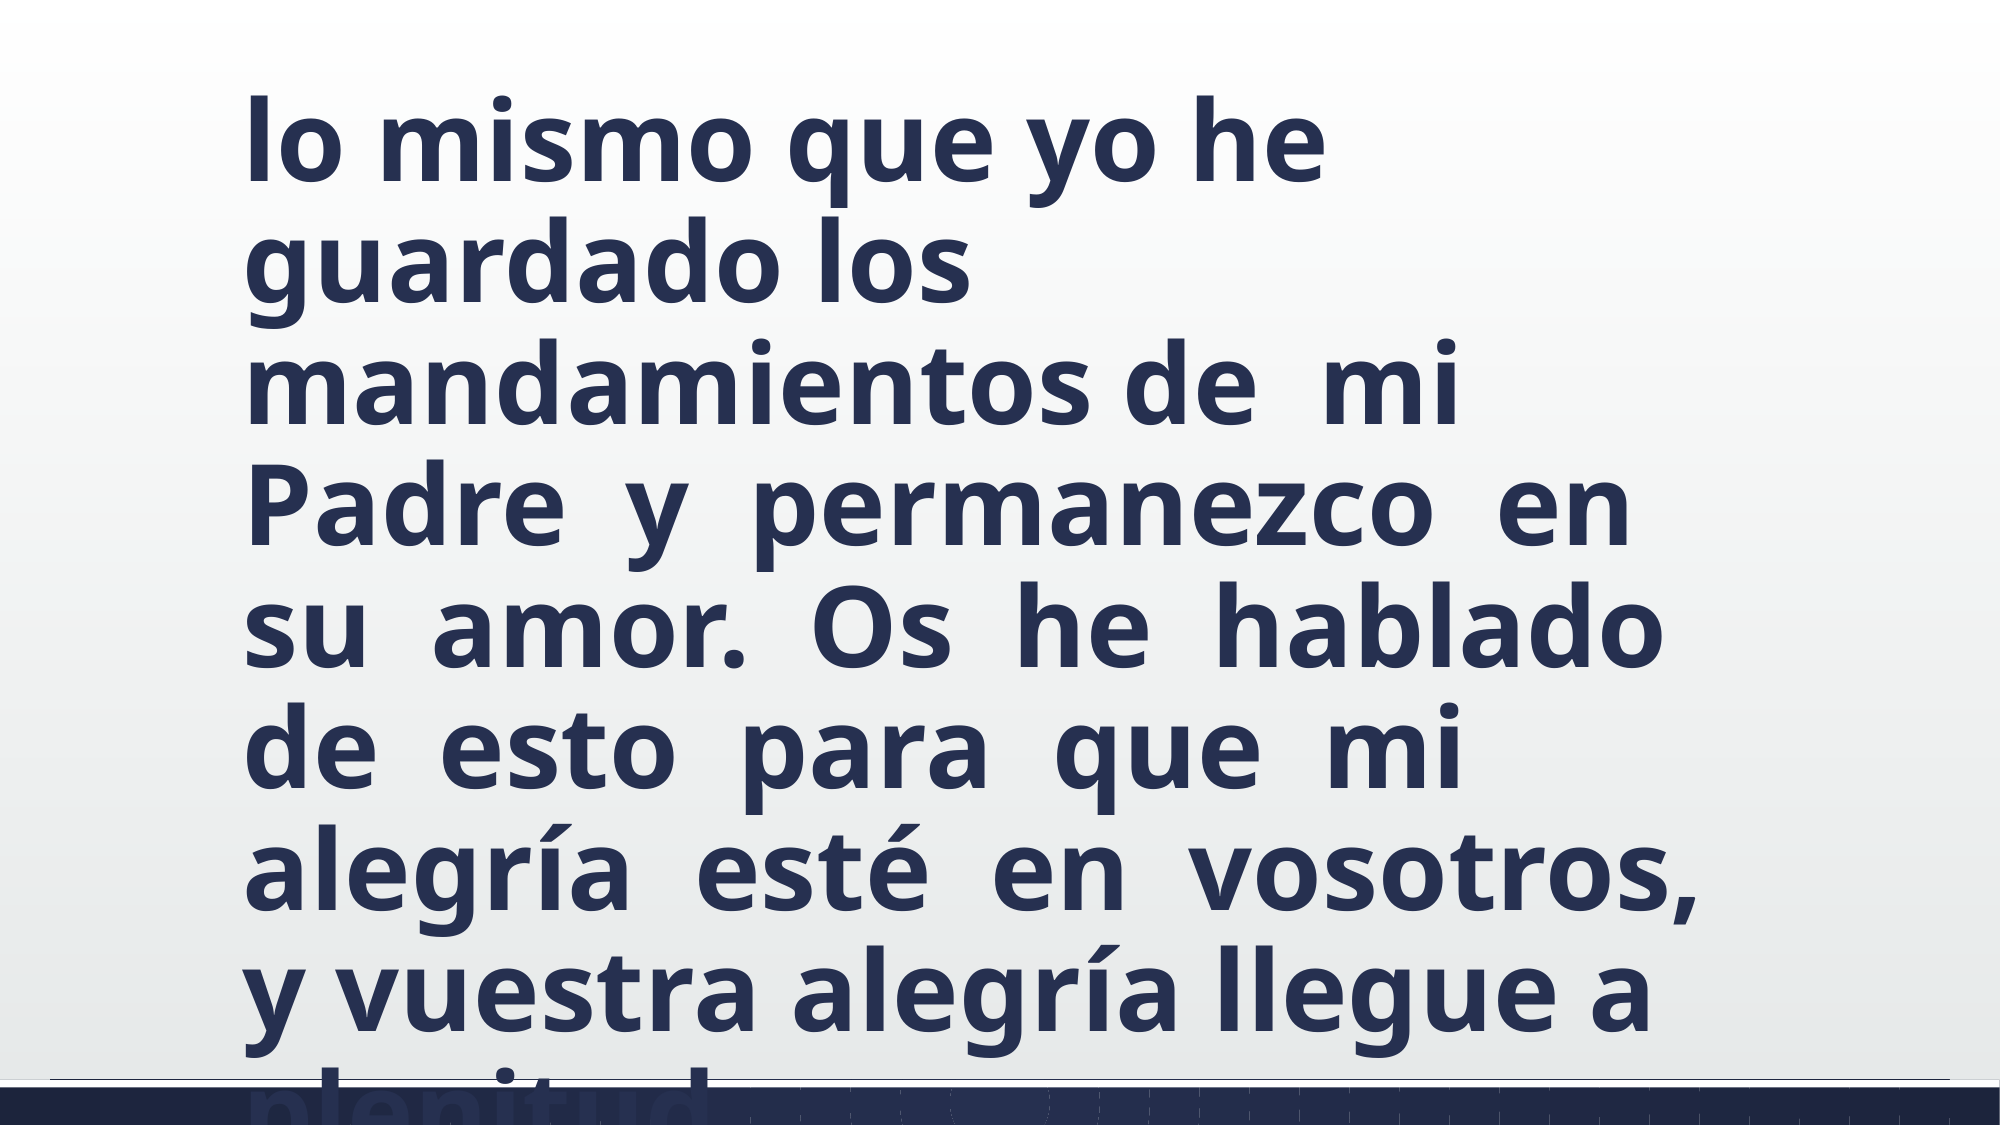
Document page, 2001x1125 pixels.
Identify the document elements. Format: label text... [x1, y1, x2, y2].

list lo mismo que yo he guardado los mandamientos de mi Padre y permanezco en su amor. Os he hablado de esto para que mi alegría esté en vosotros, y vuestra alegría llegue a plenitud. [219, 76, 1780, 990]
